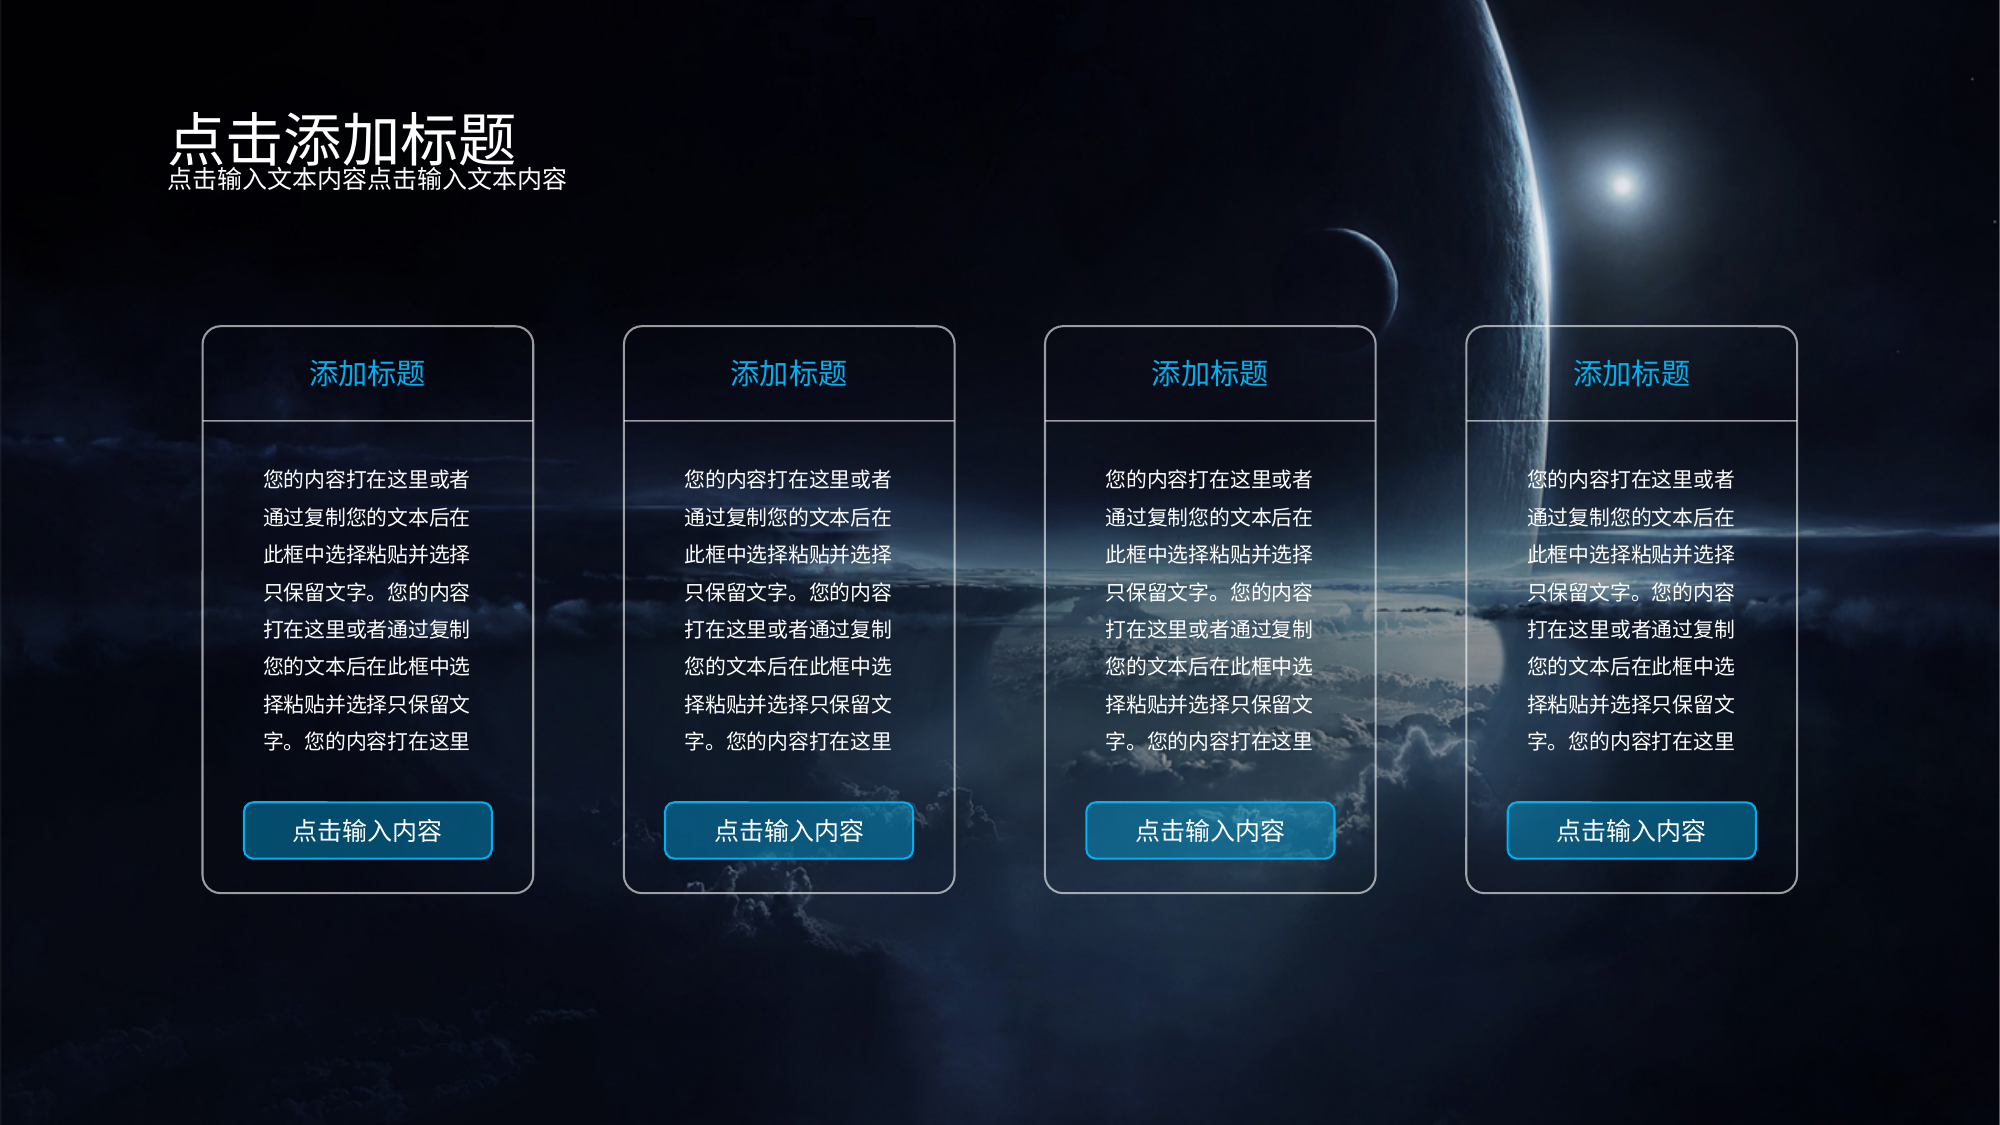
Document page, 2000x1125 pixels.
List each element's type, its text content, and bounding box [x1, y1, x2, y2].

text_box 点击输入内容 [1505, 800, 1758, 861]
text_box [621, 324, 957, 896]
text_box 点击输入内容 [1084, 800, 1337, 861]
text_box 您的内容打在这里或者通过复制您的文本后在此框中选择粘贴并选择只保留文字。您的内容打在这里或者通过复制您的文本后在此框中选择粘贴并选择只保留文字。您的内容打在这里 [1512, 446, 1762, 762]
text_box 点击输入内容 [662, 800, 916, 861]
text_box [200, 324, 536, 896]
text_box [1464, 324, 1800, 896]
text_box 您的内容打在这里或者通过复制您的文本后在此框中选择粘贴并选择只保留文字。您的内容打在这里或者通过复制您的文本后在此框中选择粘贴并选择只保留文字。您的内容打在这里 [1090, 446, 1341, 762]
text_box 点击输入内容 [241, 800, 494, 861]
text_box 添加标题 [715, 348, 863, 399]
picture [0, 0, 2000, 1125]
text_box 点击输入文本内容点击输入文本内容 [152, 155, 583, 201]
text_box 您的内容打在这里或者通过复制您的文本后在此框中选择粘贴并选择只保留文字。您的内容打在这里或者通过复制您的文本后在此框中选择粘贴并选择只保留文字。您的内容打在这里 [248, 446, 498, 762]
text_box 点击添加标题 [152, 60, 532, 155]
text_box 添加标题 [294, 348, 442, 399]
text_box 添加标题 [1137, 348, 1284, 399]
text_box [1042, 324, 1378, 896]
text_box 添加标题 [1558, 348, 1706, 399]
text_box 您的内容打在这里或者通过复制您的文本后在此框中选择粘贴并选择只保留文字。您的内容打在这里或者通过复制您的文本后在此框中选择粘贴并选择只保留文字。您的内容打在这里 [669, 446, 920, 762]
